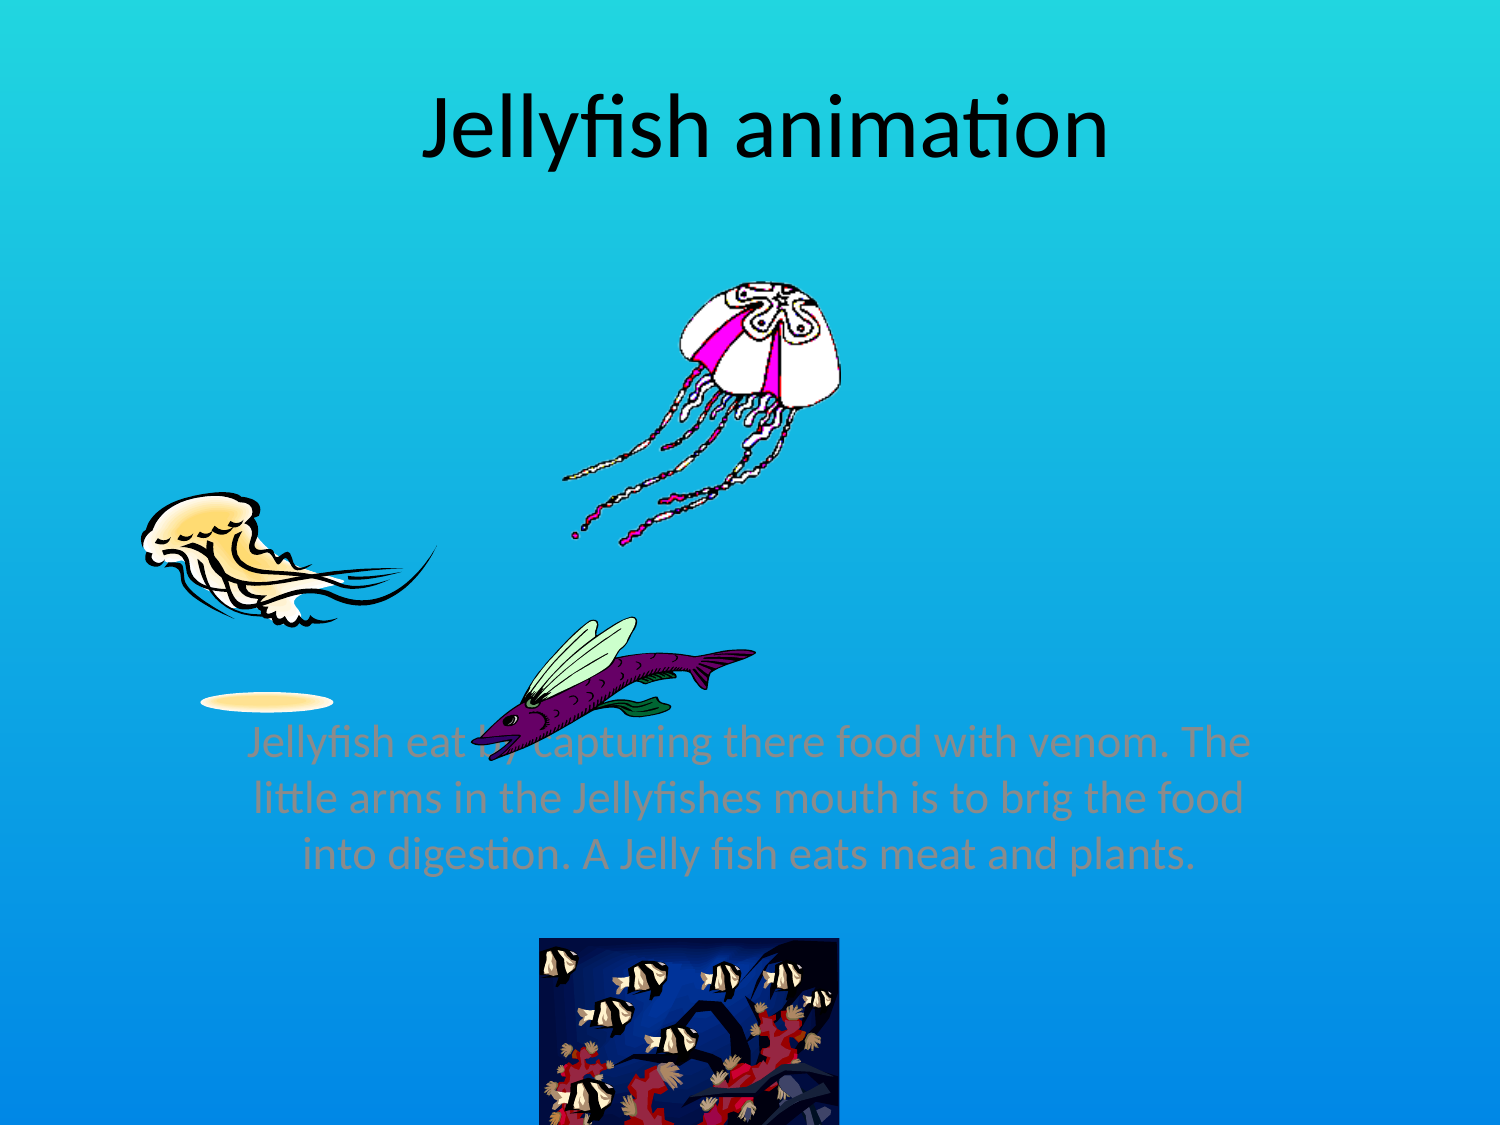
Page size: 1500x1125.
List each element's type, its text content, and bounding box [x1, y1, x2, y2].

picture [201, 693, 333, 712]
picture [0, 280, 1500, 626]
title Jellyfish animation [128, 0, 1404, 242]
picture [538, 937, 840, 1125]
picture [481, 619, 754, 736]
subtitle Jellyfish eat by capturing there food with venom. The little arms in the Jellyfishes mouth is to brig the food into digestion. A Jelly fish eats meat and plants. [225, 637, 1275, 925]
picture [571, 530, 580, 540]
